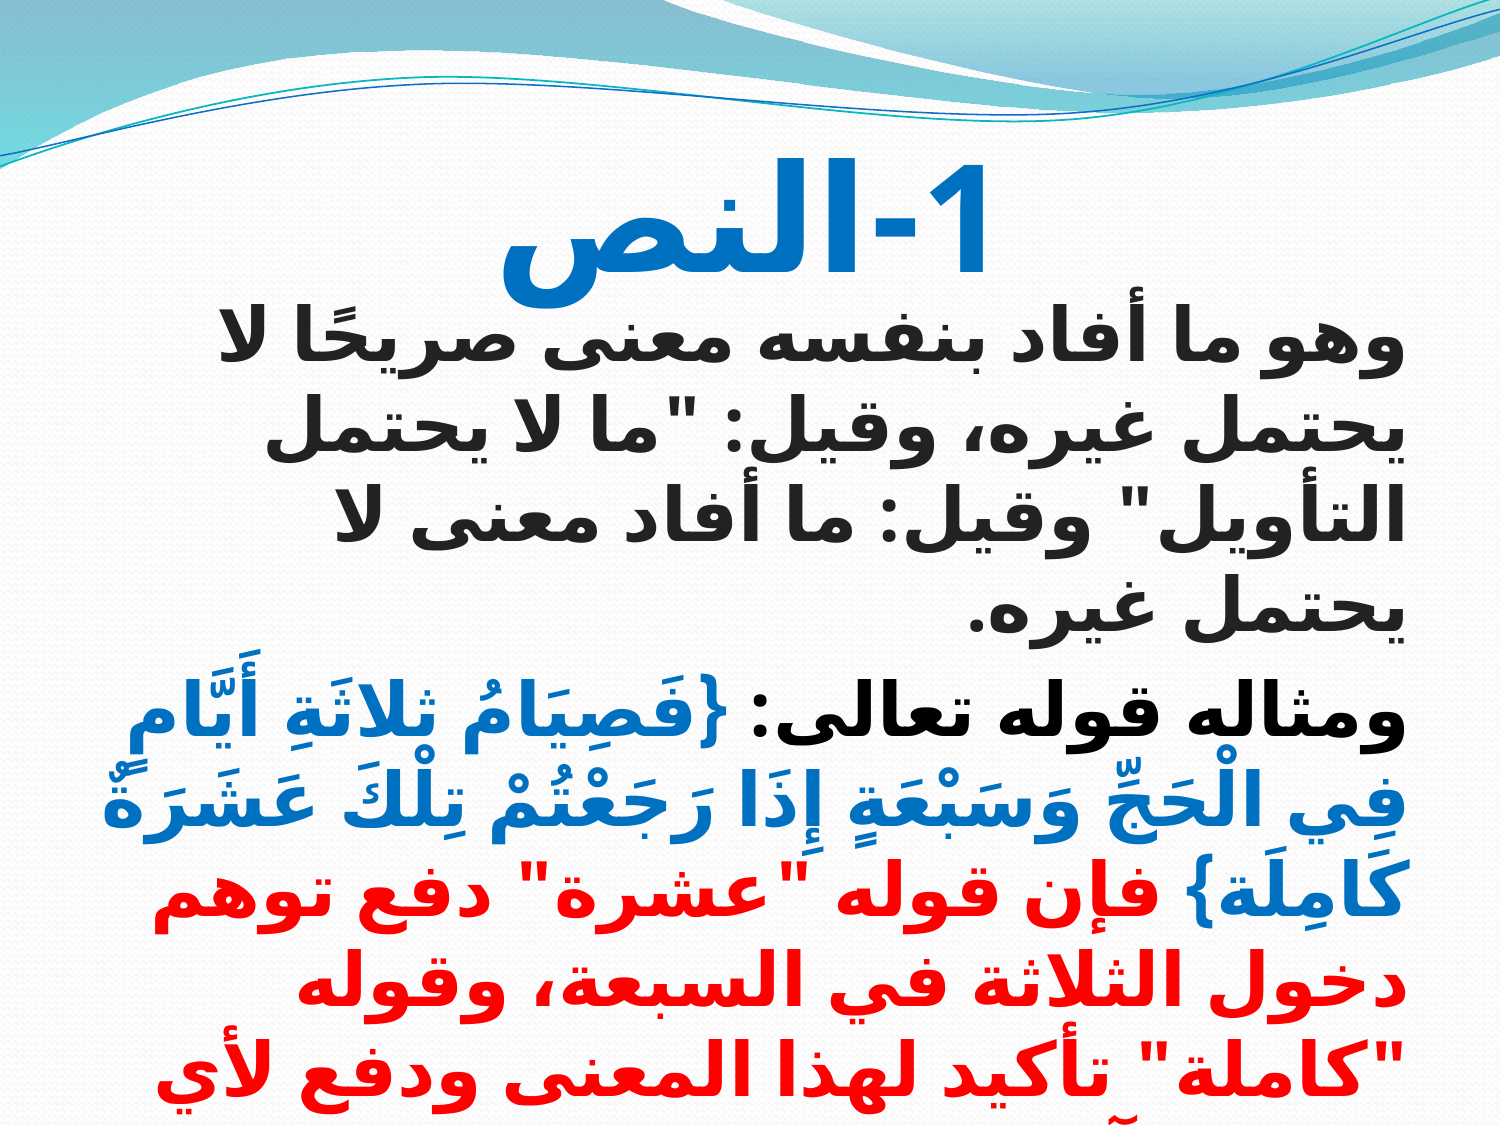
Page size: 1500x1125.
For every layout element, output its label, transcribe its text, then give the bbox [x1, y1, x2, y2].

list وهو ما أفاد بنفسه معنى صريحًا لا يحتمل غيره، وقيل: "ما لا يحتمل التأويل" وقيل: ما أفاد معنى لا يحتمل غيره. ومثاله قوله تعالى: {فَصِيَامُ ثلاثَةِ أَيَّامٍ فِي الْحَجِّ وَسَبْعَةٍ إِذَا رَجَعْتُمْ تِلْكَ عَشَرَةٌ كَامِلَة} فإن قوله "عشرة" دفع توهم دخول الثلاثة في السبعة، وقوله "كاملة" تأكيد لهذا المعنى ودفع لأي احتمال آخر غير العشرة. [75, 278, 1425, 1038]
title 1-النص [75, 115, 1425, 278]
